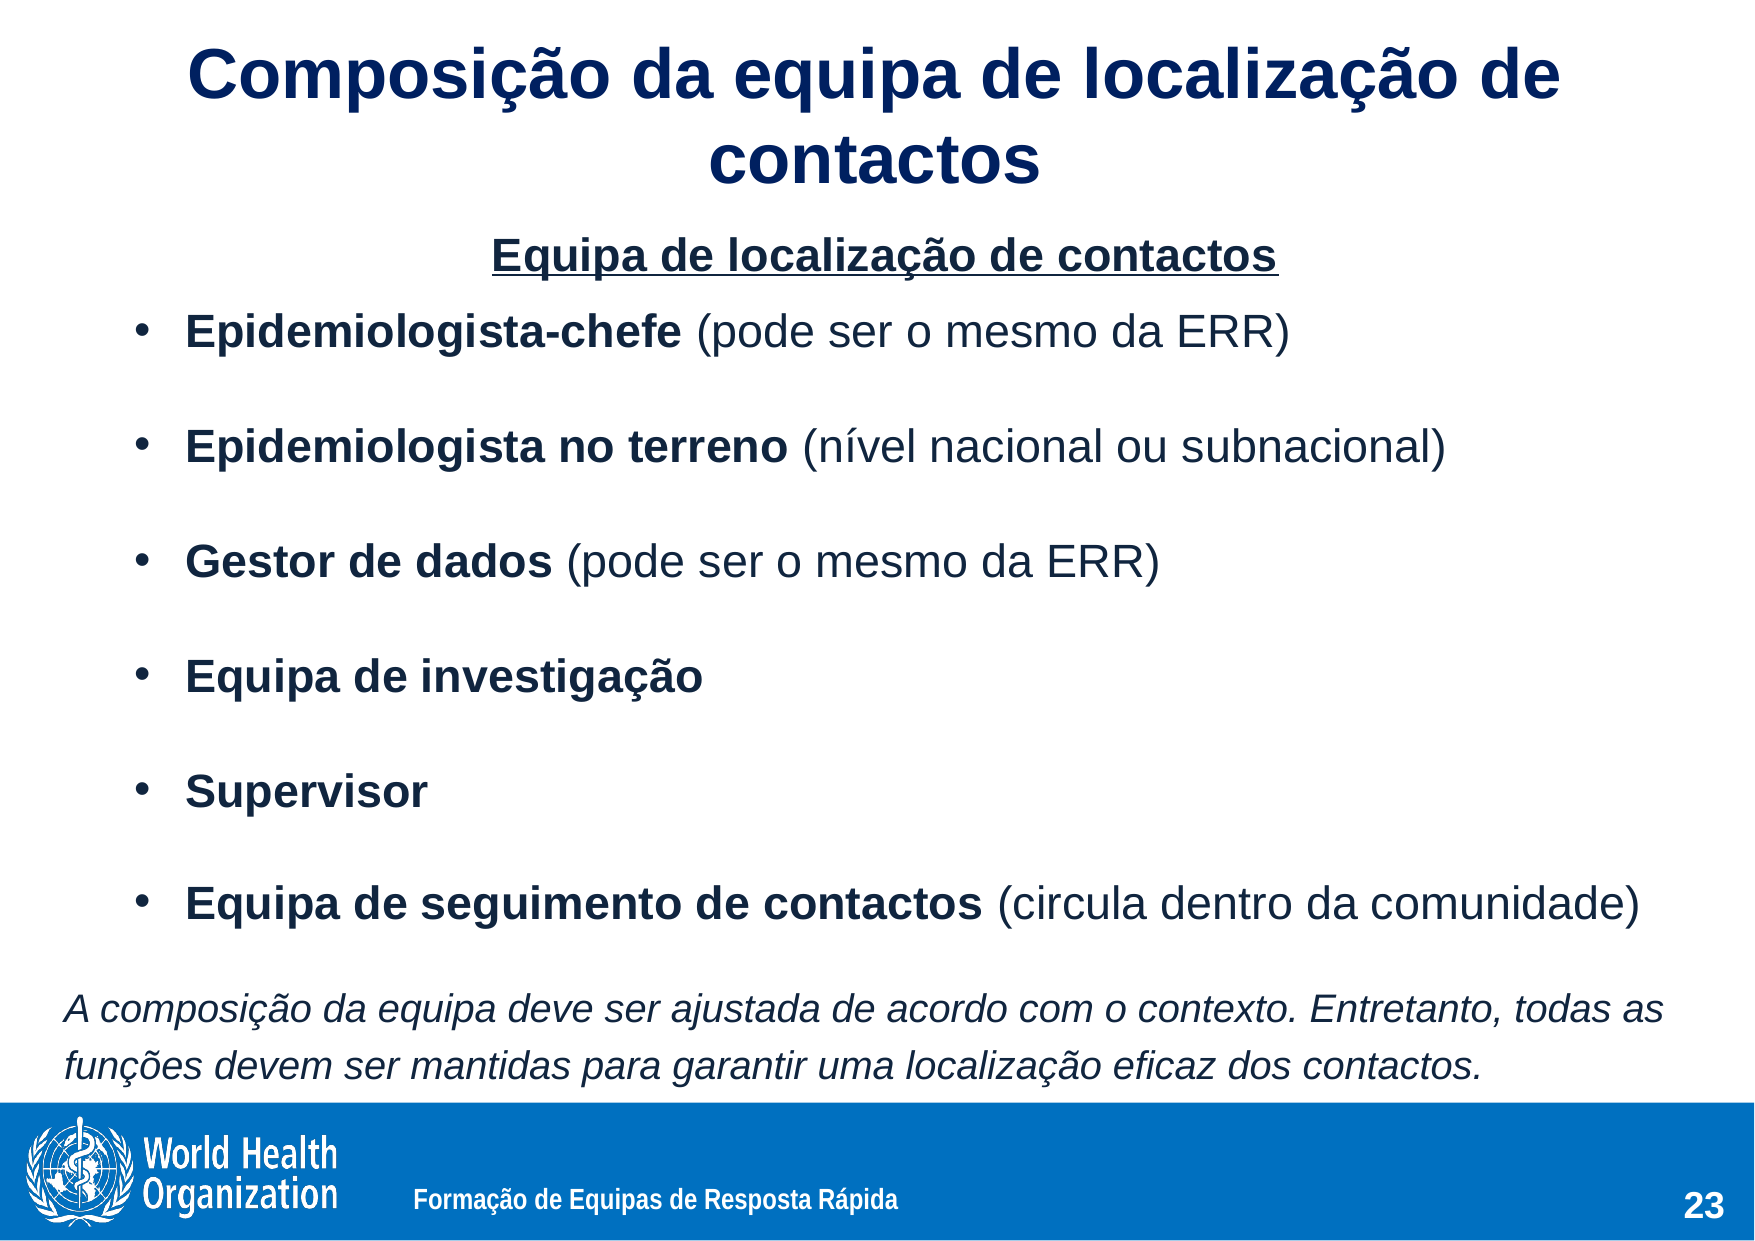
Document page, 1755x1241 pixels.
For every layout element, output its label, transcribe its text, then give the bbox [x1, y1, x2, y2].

list Equipa de localização de contactos Epidemiologista-chefe (pode ser o mesmo da ERR) Epidemiologista no terreno (nível nacional ou subnacional) Gestor de dados (pode ser o mesmo da ERR) Equipa de investigação Supervisor Equipa de seguimento de contactos (circula dentro da comunidade) A composição da equipa deve ser ajustada de acordo com o contexto. Entretanto, todas as funções devem ser mantidas para garantir uma localização eficaz dos contactos. [36, 204, 1734, 1108]
title Composição da equipa de localização de contactos [17, 42, 1734, 183]
picture [25, 1116, 337, 1227]
